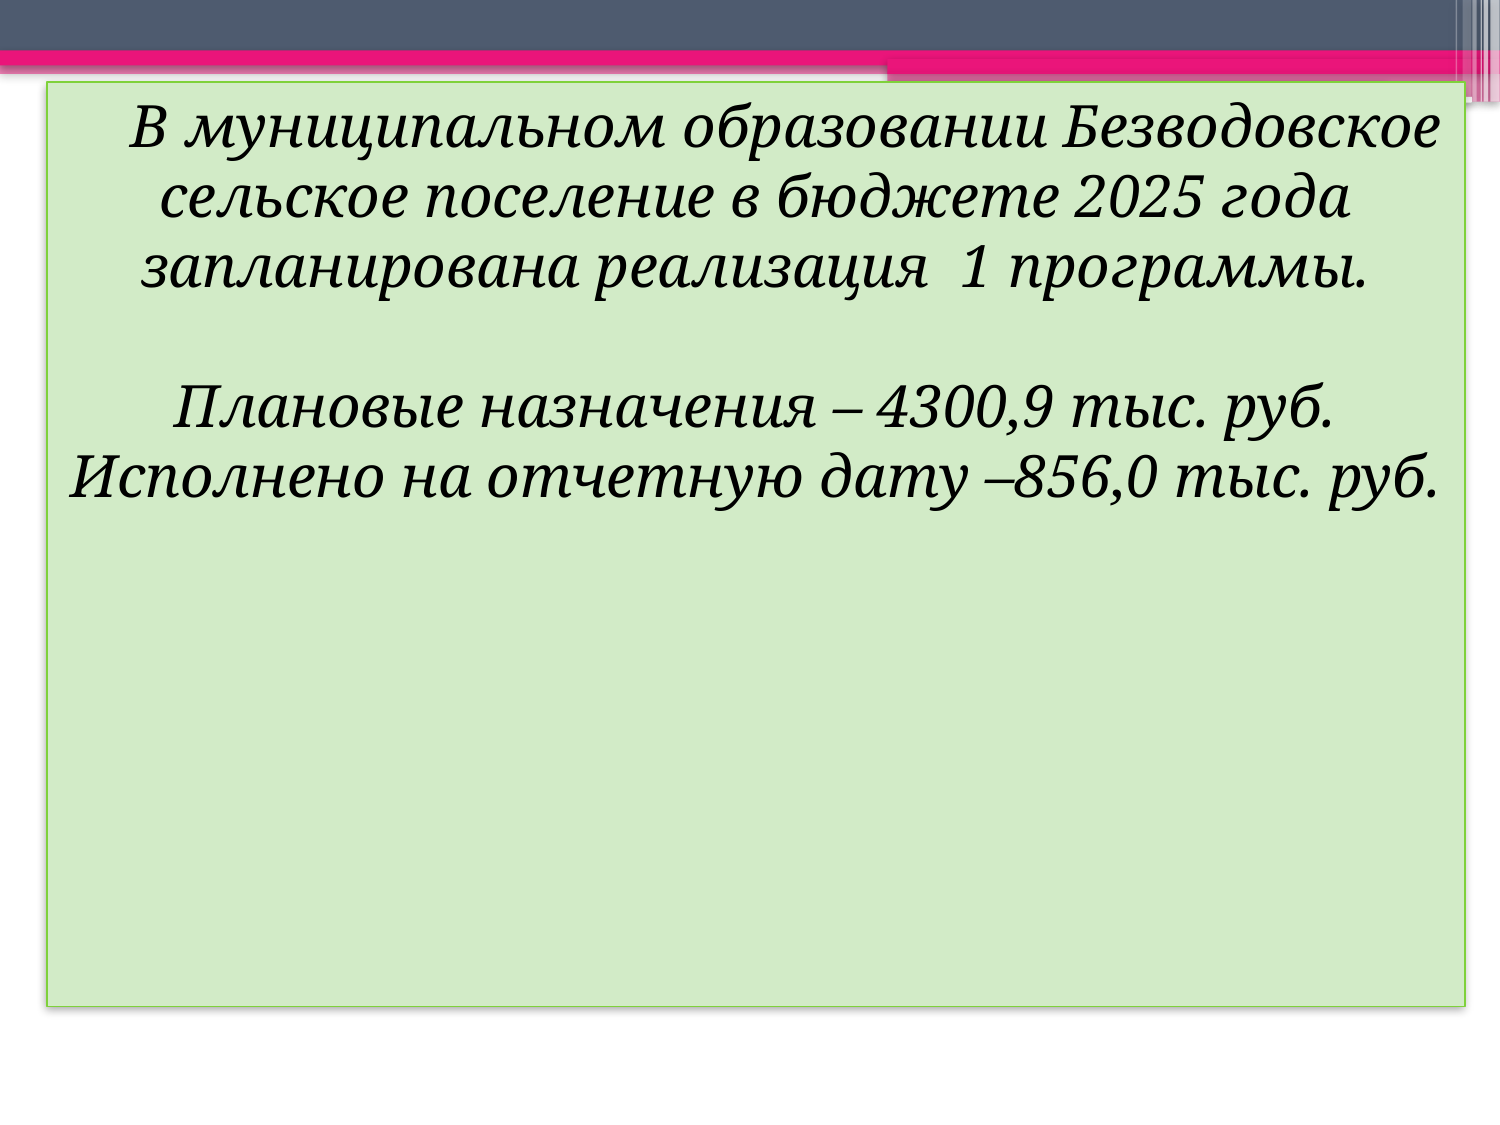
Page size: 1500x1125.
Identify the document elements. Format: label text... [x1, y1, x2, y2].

text_box В муниципальном образовании Безводовское сельское поселение в бюджете 2025 года запланирована реализация 1 программы. Плановые назначения – 4300,9 тыс. руб. Исполнено на отчетную дату –856,0 тыс. руб. [46, 81, 1466, 1007]
